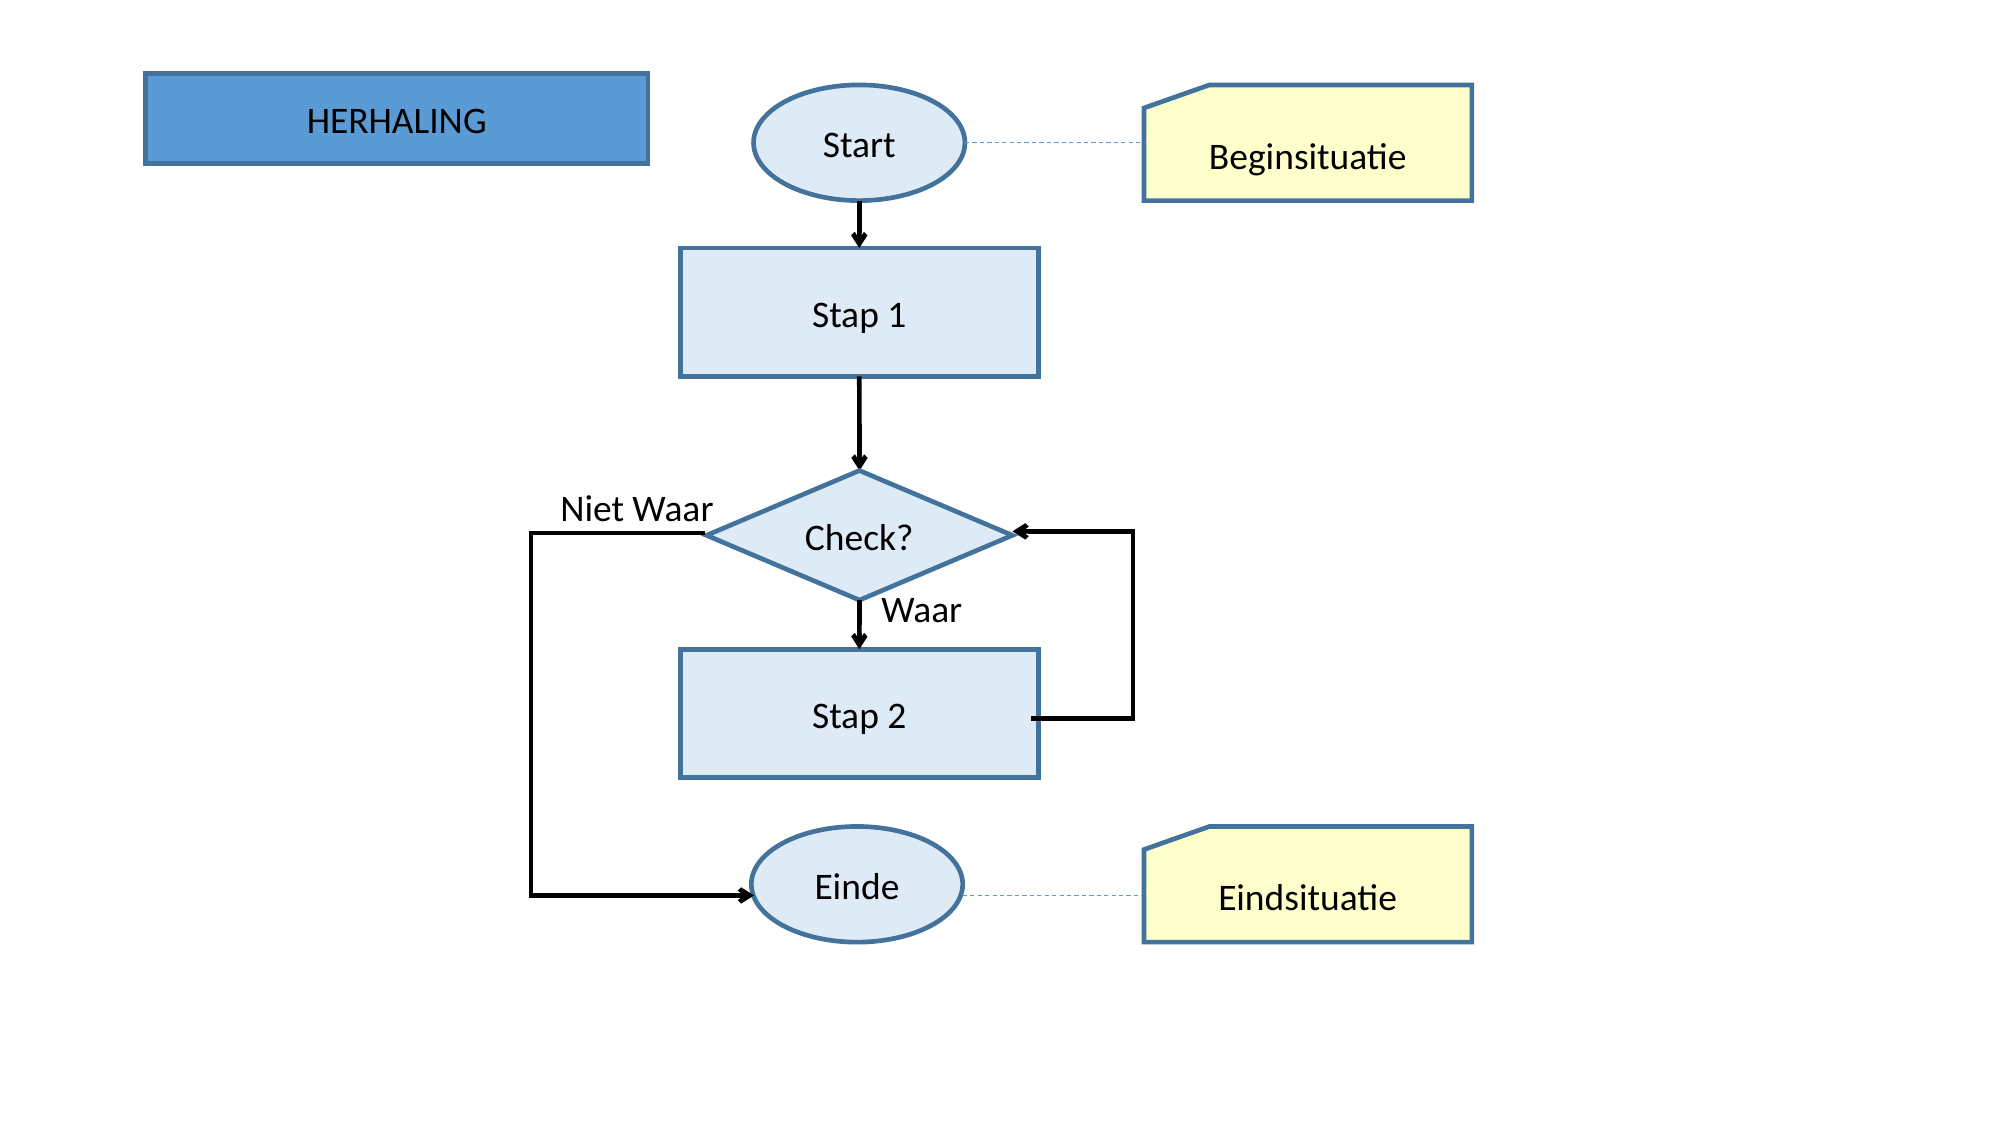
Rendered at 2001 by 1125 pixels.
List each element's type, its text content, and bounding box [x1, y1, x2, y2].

text_box [530, 532, 754, 903]
text_box Waar [866, 578, 978, 638]
text_box HERHALING [145, 72, 649, 164]
text_box Stap 2 [721, 648, 1039, 779]
text_box Niet Waar [545, 476, 729, 537]
text_box Einde [752, 825, 964, 944]
text_box Stap 1 [679, 247, 1039, 377]
text_box Check? [707, 469, 1012, 601]
text_box Beginsituatie [1142, 83, 1473, 202]
text_box [1012, 524, 1134, 719]
text_box Start [752, 83, 966, 202]
text_box Eindsituatie [1142, 825, 1473, 944]
